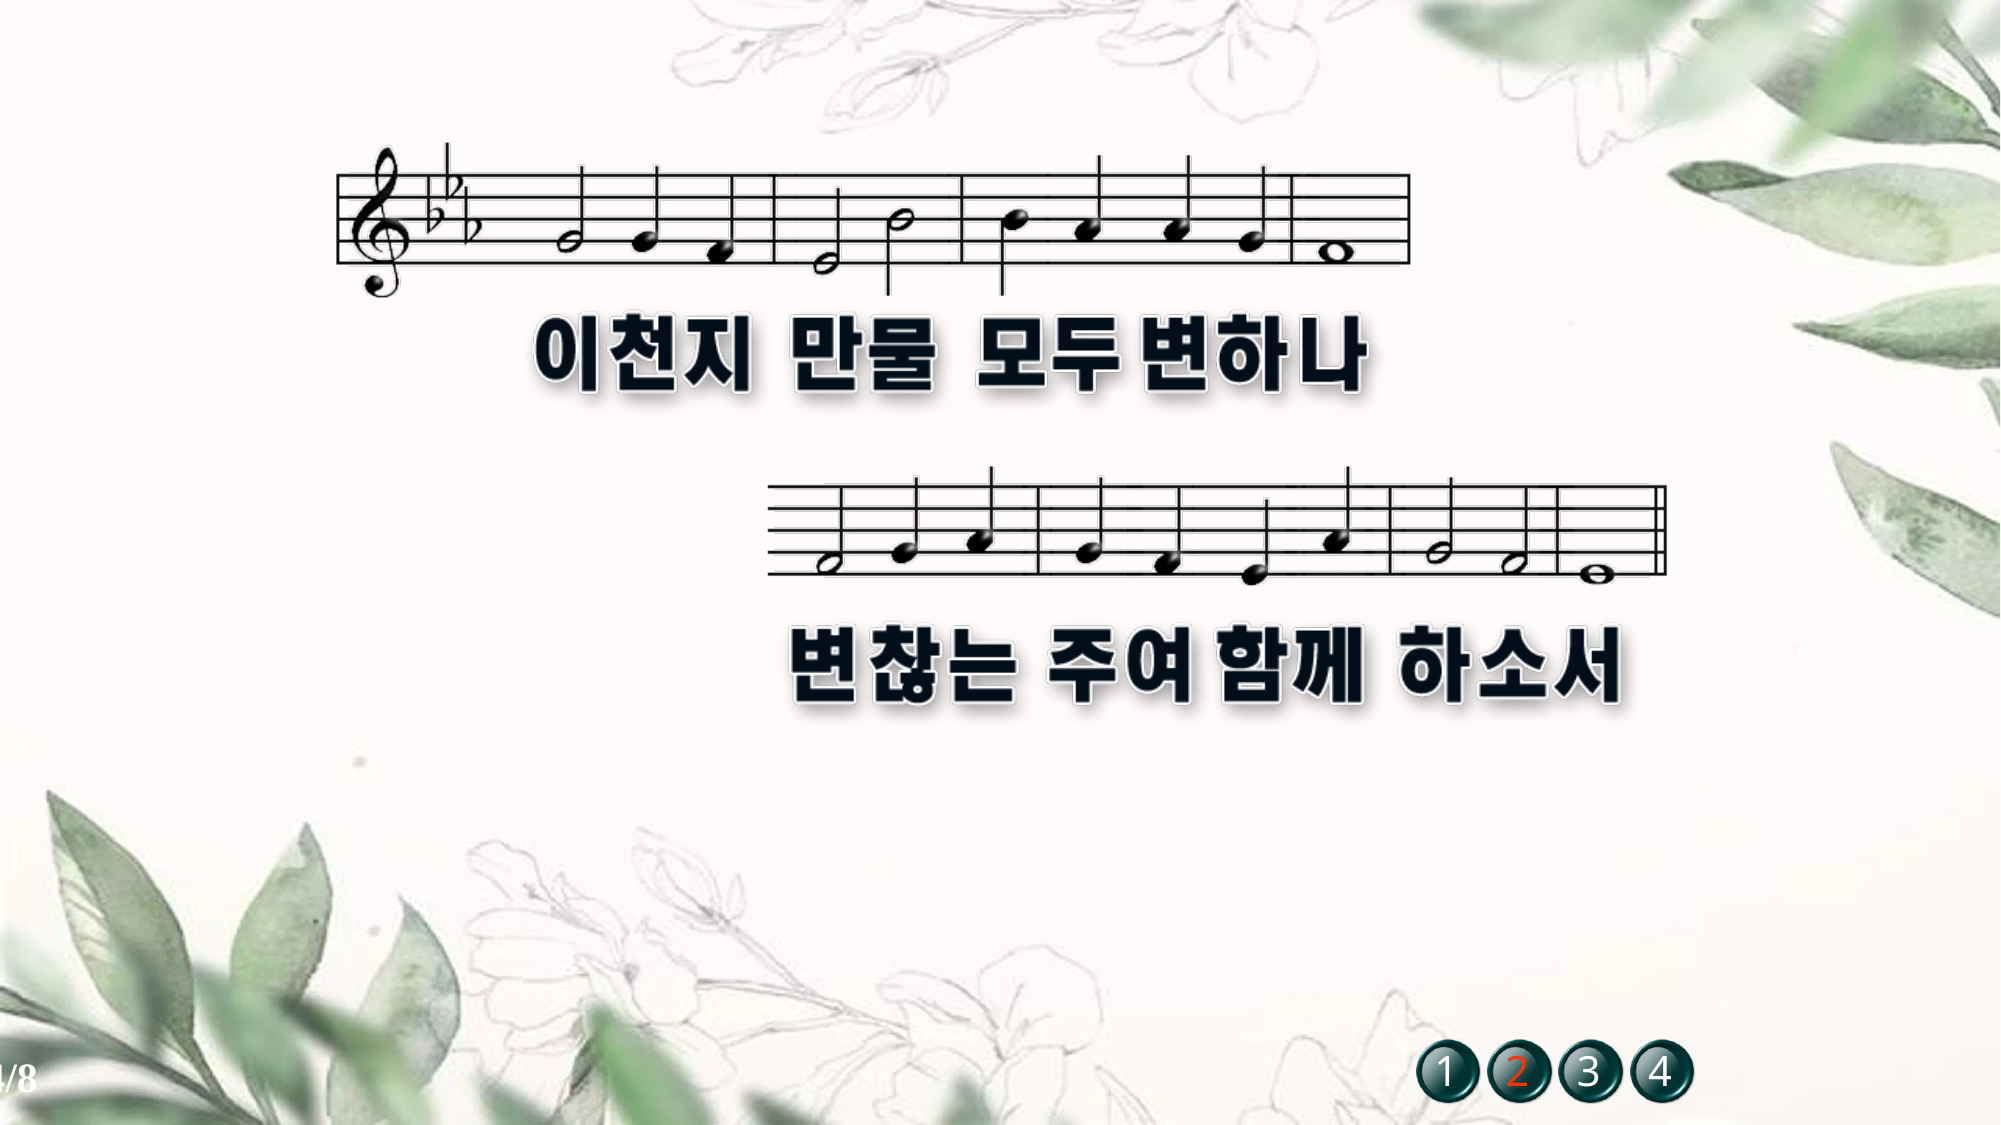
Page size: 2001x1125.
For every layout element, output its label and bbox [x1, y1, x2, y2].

picture [0, 0, 2001, 1125]
text_box [1627, 1035, 1697, 1106]
text_box [1484, 1035, 1555, 1106]
text_box [1413, 1035, 1484, 1106]
text_box [1555, 1035, 1626, 1106]
